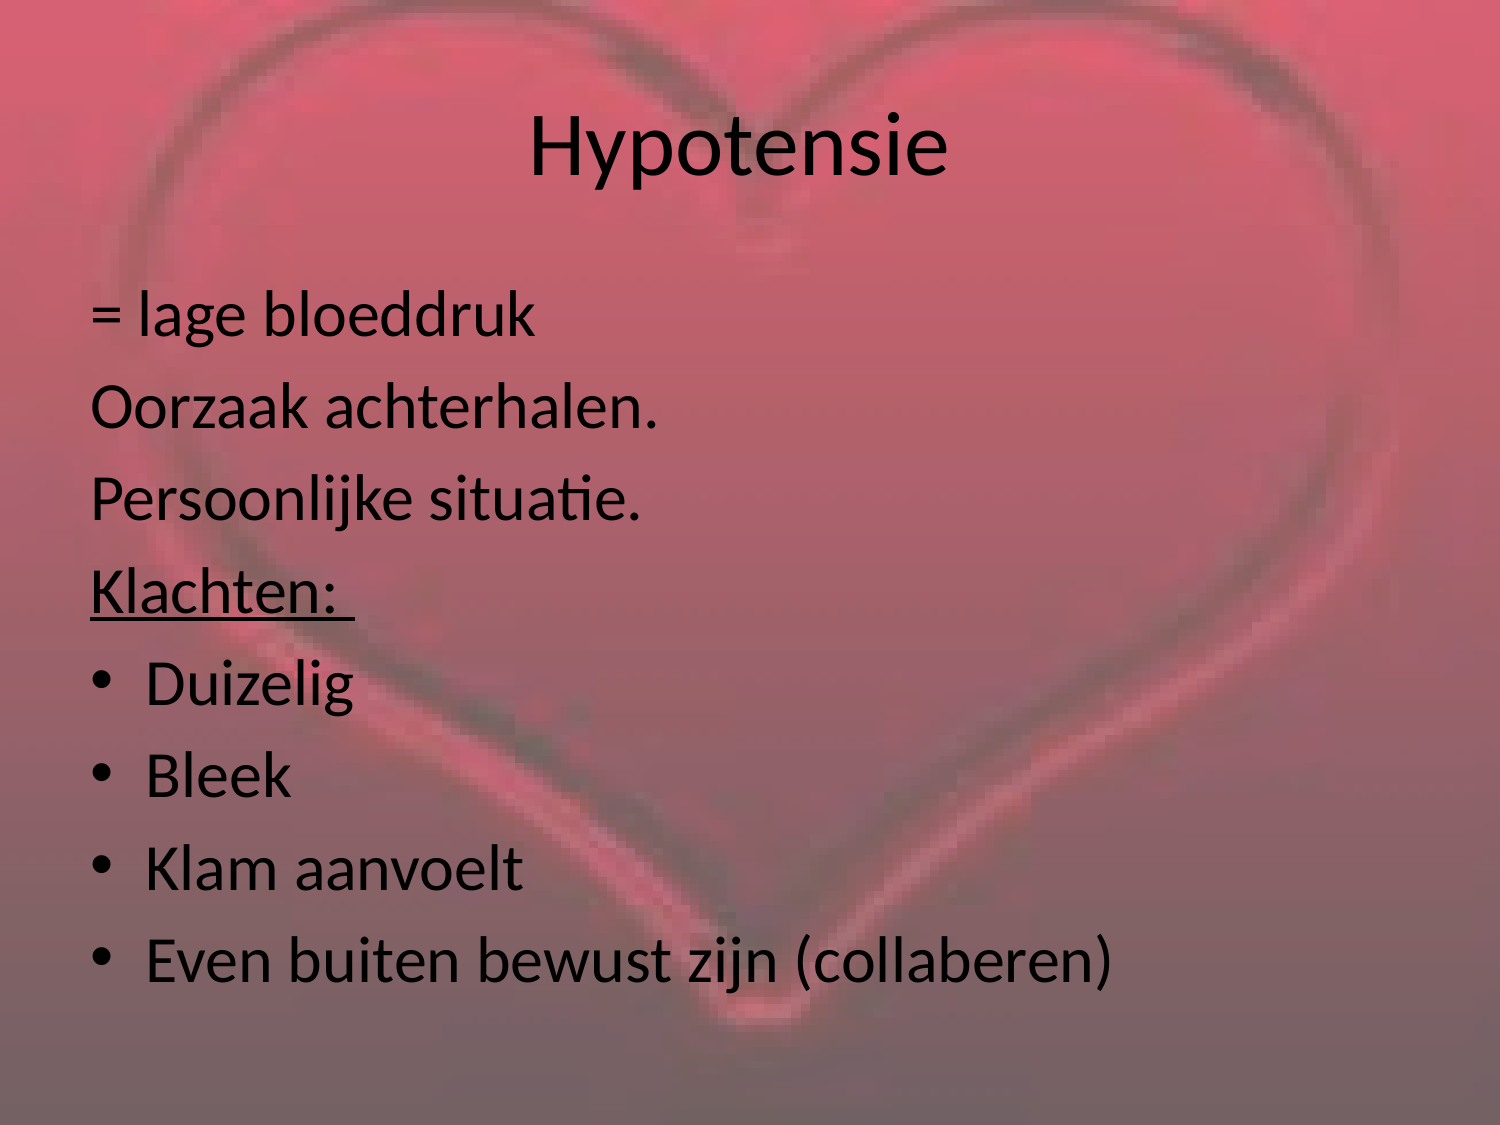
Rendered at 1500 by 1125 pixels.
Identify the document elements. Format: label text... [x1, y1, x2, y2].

list = lage bloeddruk Oorzaak achterhalen. Persoonlijke situatie. Klachten: Duizelig Bleek Klam aanvoelt Even buiten bewust zijn (collaberen) [75, 262, 1425, 1005]
title Hypotensie [75, 45, 1425, 233]
